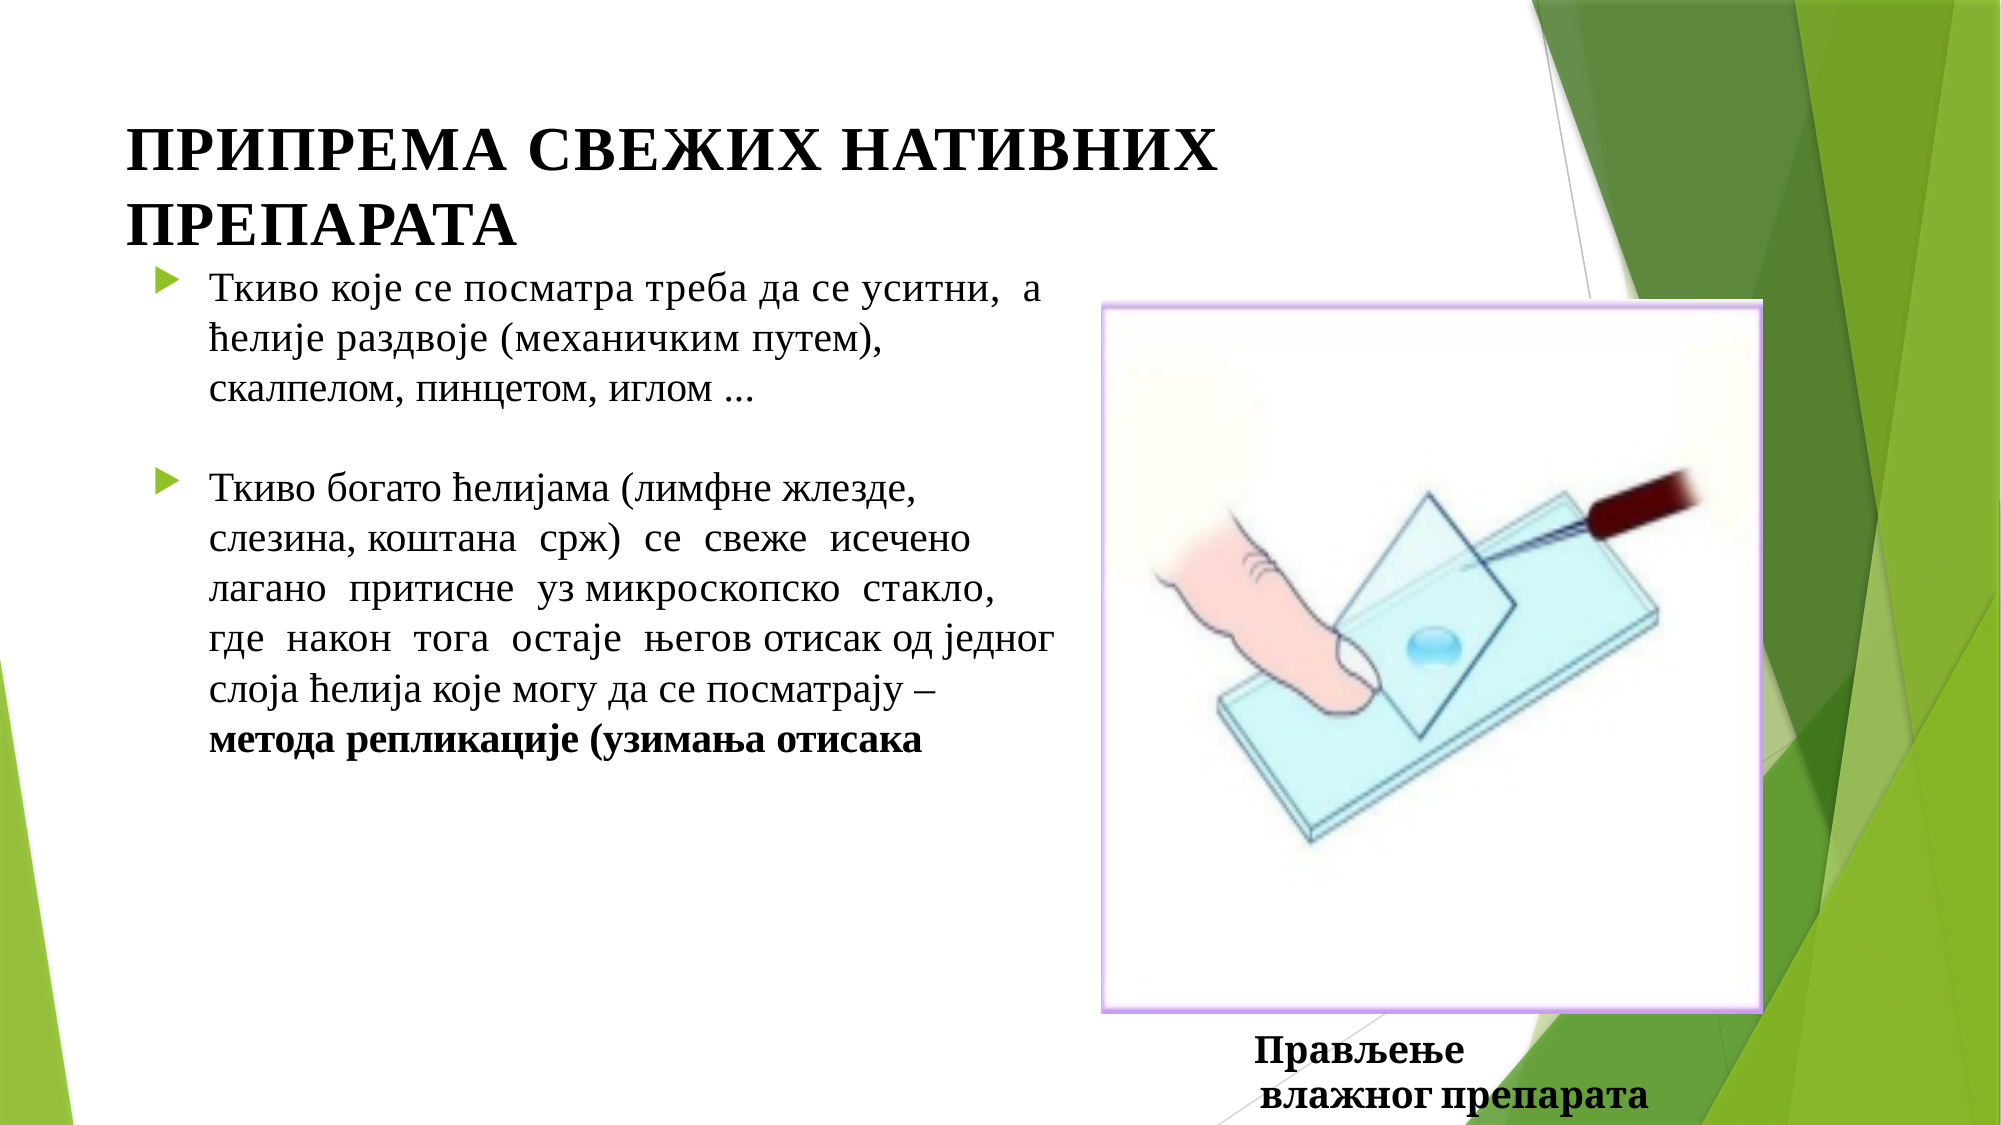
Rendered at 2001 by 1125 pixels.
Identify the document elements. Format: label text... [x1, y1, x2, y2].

text_box Прављење влажног препарата [1239, 1021, 1763, 1124]
title ПРИПРЕМА СВЕЖИХ НАТИВНИХ ПРЕПАРАТА [111, 99, 1522, 317]
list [1100, 298, 1763, 1014]
list Ткиво које се посматра треба да се уситни, а ћелије раздвоје (механичким путем), скалпелом, пинцетом, иглом ... Ткиво богато ћелијама (лимфне жлезде, слезина, коштана срж) се свеже исечено лагано притисне уз микроскопско стакло, где након тога остаје његов отисак од једног слоја ћелија које могу да се посматрају – метода репликације (узимања отисака [137, 252, 1080, 1125]
